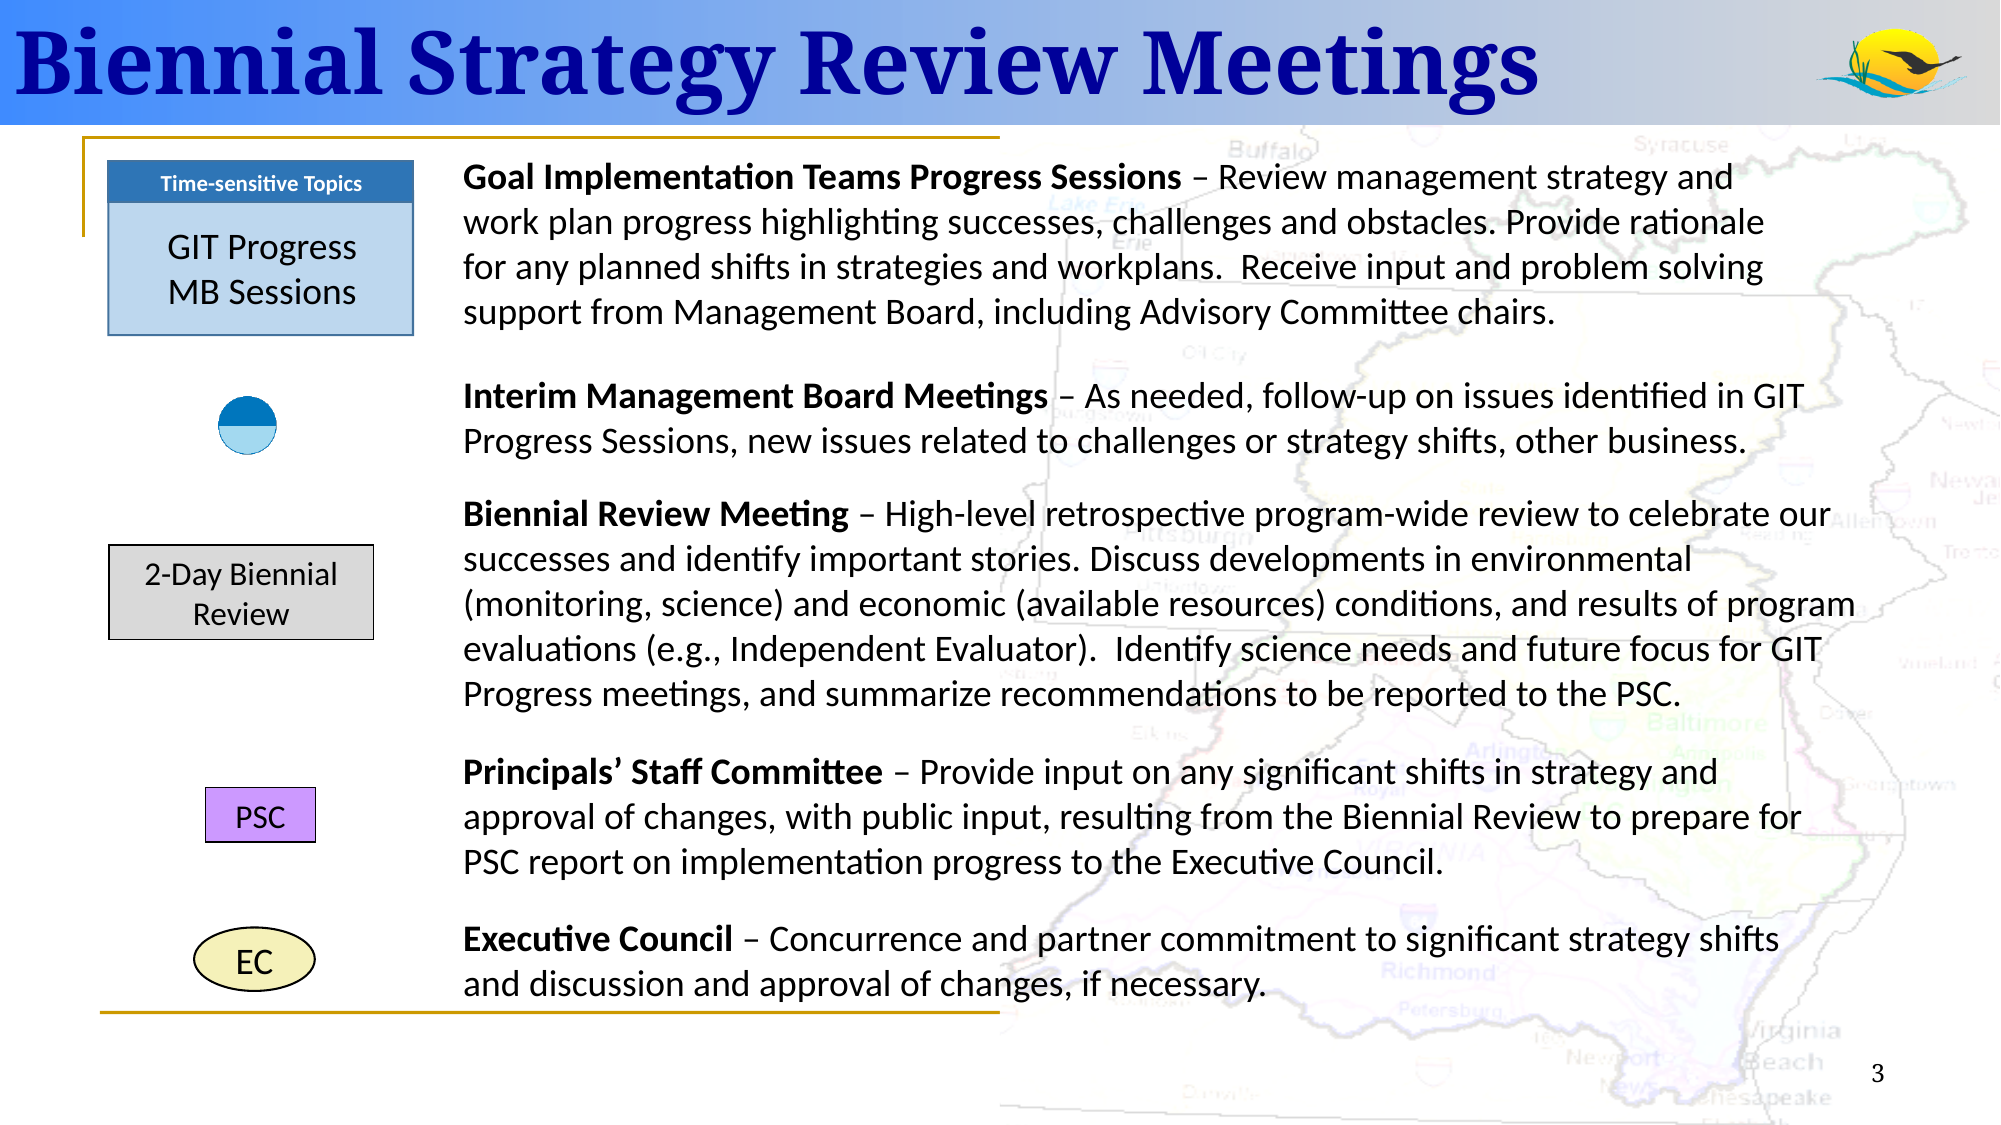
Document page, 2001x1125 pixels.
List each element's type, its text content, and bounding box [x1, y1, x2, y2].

text_box Biennial Strategy Review Meetings [0, 0, 2000, 120]
slide_number 3 [1433, 1023, 1901, 1100]
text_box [108, 144, 1901, 1013]
